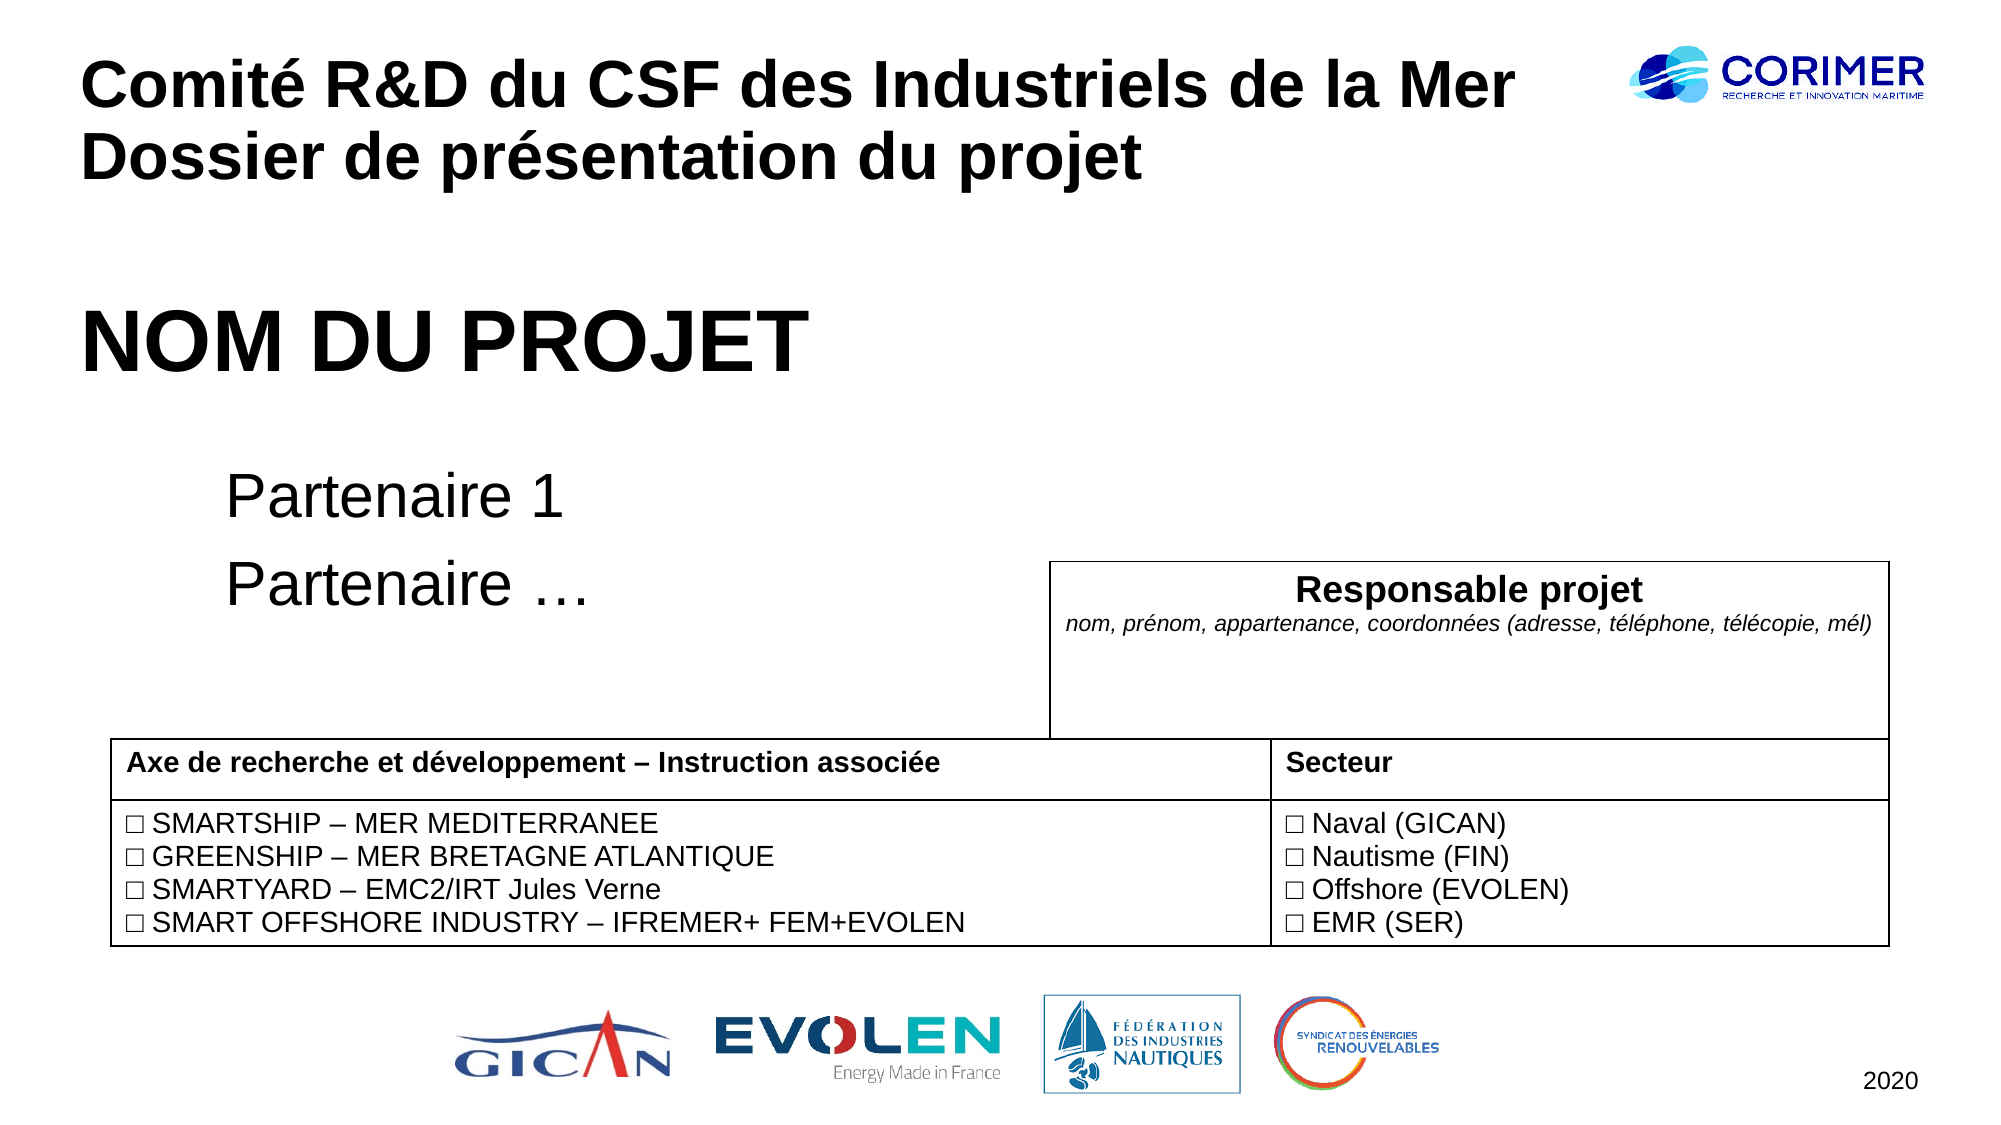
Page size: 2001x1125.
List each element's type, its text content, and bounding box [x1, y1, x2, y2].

picture [1036, 990, 1247, 1102]
text_box Comité R&D du CSF des Industriels de la Mer Dossier de présentation du projet [65, 42, 1934, 140]
table_header Responsable projet nom, prénom, appartenance, coordonnées (adresse, téléphone, télécopie, mél) [1051, 562, 1888, 738]
picture [716, 1016, 1000, 1083]
table_header Axe de recherche et développement – Instruction associée [112, 740, 1270, 799]
table_cell □ Naval (GICAN) □ Nautisme (FIN) □ Offshore (EVOLEN) □ EMR (SER) [1272, 801, 1888, 945]
title NOM DU PROJET [65, 288, 1935, 494]
subtitle Partenaire 1 Partenaire … [210, 455, 1889, 532]
picture [1265, 988, 1447, 1098]
table_cell □ SMARTSHIP – MER MEDITERRANEE □ GREENSHIP – MER BRETAGNE ATLANTIQUE □ SMARTYARD – EMC2/IRT Jules Verne □ SMART OFFSHORE INDUSTRY – IFREMER+ FEM+EVOLEN [112, 801, 1270, 945]
table_header Secteur [1272, 740, 1888, 799]
picture [455, 1010, 670, 1077]
picture [1604, 15, 1949, 131]
